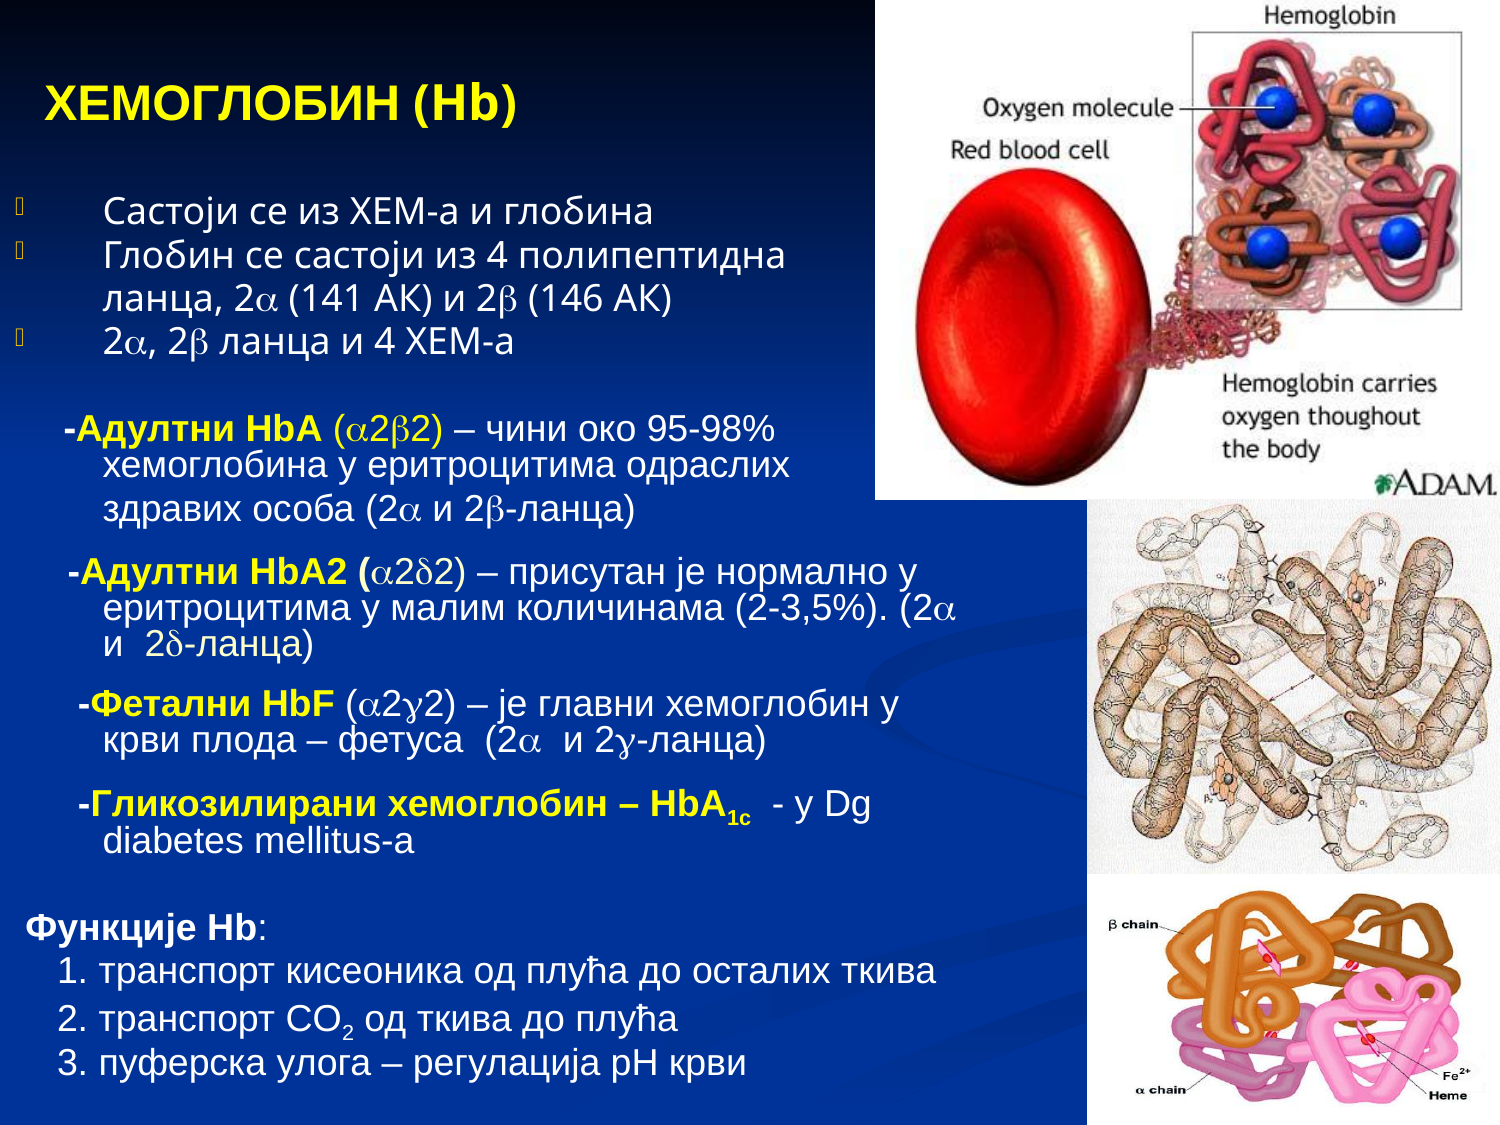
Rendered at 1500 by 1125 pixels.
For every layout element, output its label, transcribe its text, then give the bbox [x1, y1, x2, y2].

picture [874, 0, 1500, 1125]
list ХЕМОГЛОБИН (Hb) Састоји се из ХЕМ-а и глобина Глобин се састоји из 4 полипептидна ланца, 2 (141 АК) и 2 (146 АК) 2, 2 ланца и 4 ХЕМ-а -Адултни HbA (22) – чини око 95-98% хемоглобина у еритроцитима одраслих здравих особа (2 и 2-ланца) -Адултни HbA2 (22) – присутан је нормално у еритроцитима у малим количинама (2-3,5%). (2 и 2-ланца) -Фетални HbF (22) – је главни хемоглобин у крви плода – фетуса (2 и 2-ланца) -Гликозилирани хемоглобин – HbA1c - у Dg diabetes mеllitus-a Функције Hb: 1. транспорт кисеоника од плућа до осталих ткива 2. транспорт CO2 од ткива до плућа 3. пуферска улога – регулација pH крви [0, 74, 1001, 1125]
